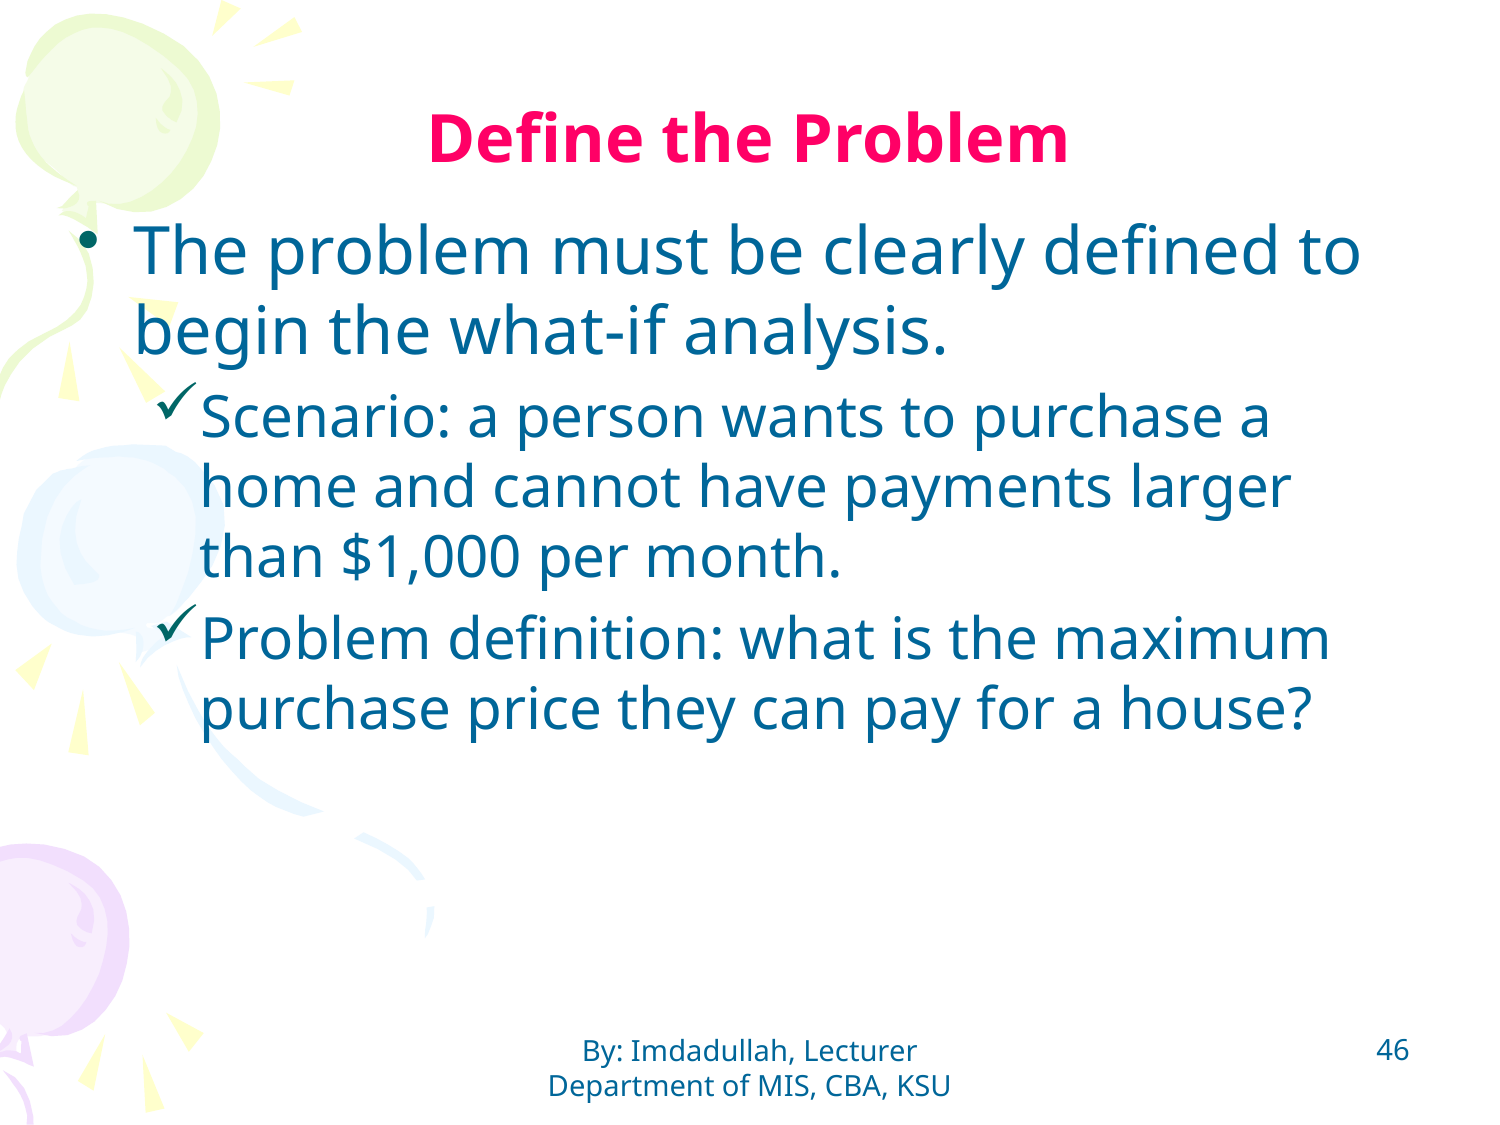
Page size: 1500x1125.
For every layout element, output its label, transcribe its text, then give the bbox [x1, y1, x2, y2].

footer By: Imdadullah, Lecturer Department of MIS, CBA, KSU [512, 1024, 988, 1101]
list The problem must be clearly defined to begin the what-if analysis. Scenario: a person wants to purchase a home and cannot have payments larger than $1,000 per month. Problem definition: what is the maximum purchase price they can pay for a house? [62, 199, 1413, 932]
slide_number 46 [1074, 1023, 1426, 1100]
title Define the Problem [51, 58, 1446, 185]
